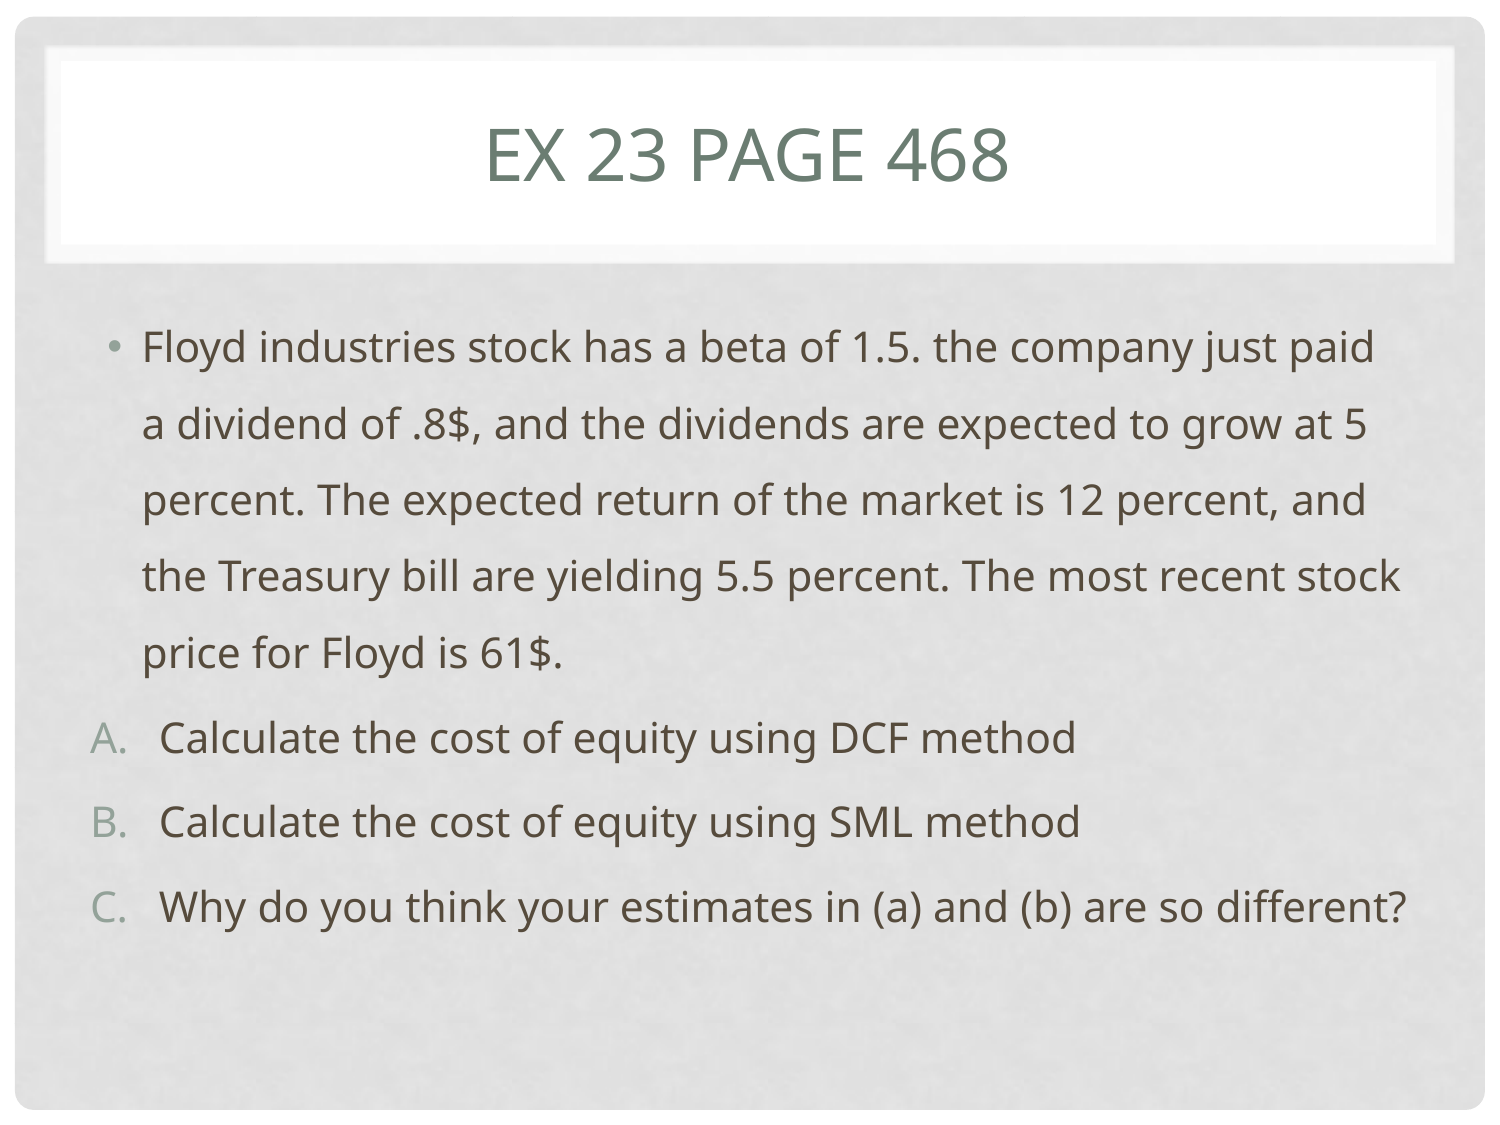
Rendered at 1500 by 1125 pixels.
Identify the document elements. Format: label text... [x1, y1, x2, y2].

title Ex 23 Page 468 [69, 66, 1425, 238]
list Floyd industries stock has a beta of 1.5. the company just paid a dividend of .8$, and the dividends are expected to grow at 5 percent. The expected return of the market is 12 percent, and the Treasury bill are yielding 5.5 percent. The most recent stock price for Floyd is 61$. Calculate the cost of equity using DCF method Calculate the cost of equity using SML method Why do you think your estimates in (a) and (b) are so different? [75, 287, 1425, 1005]
